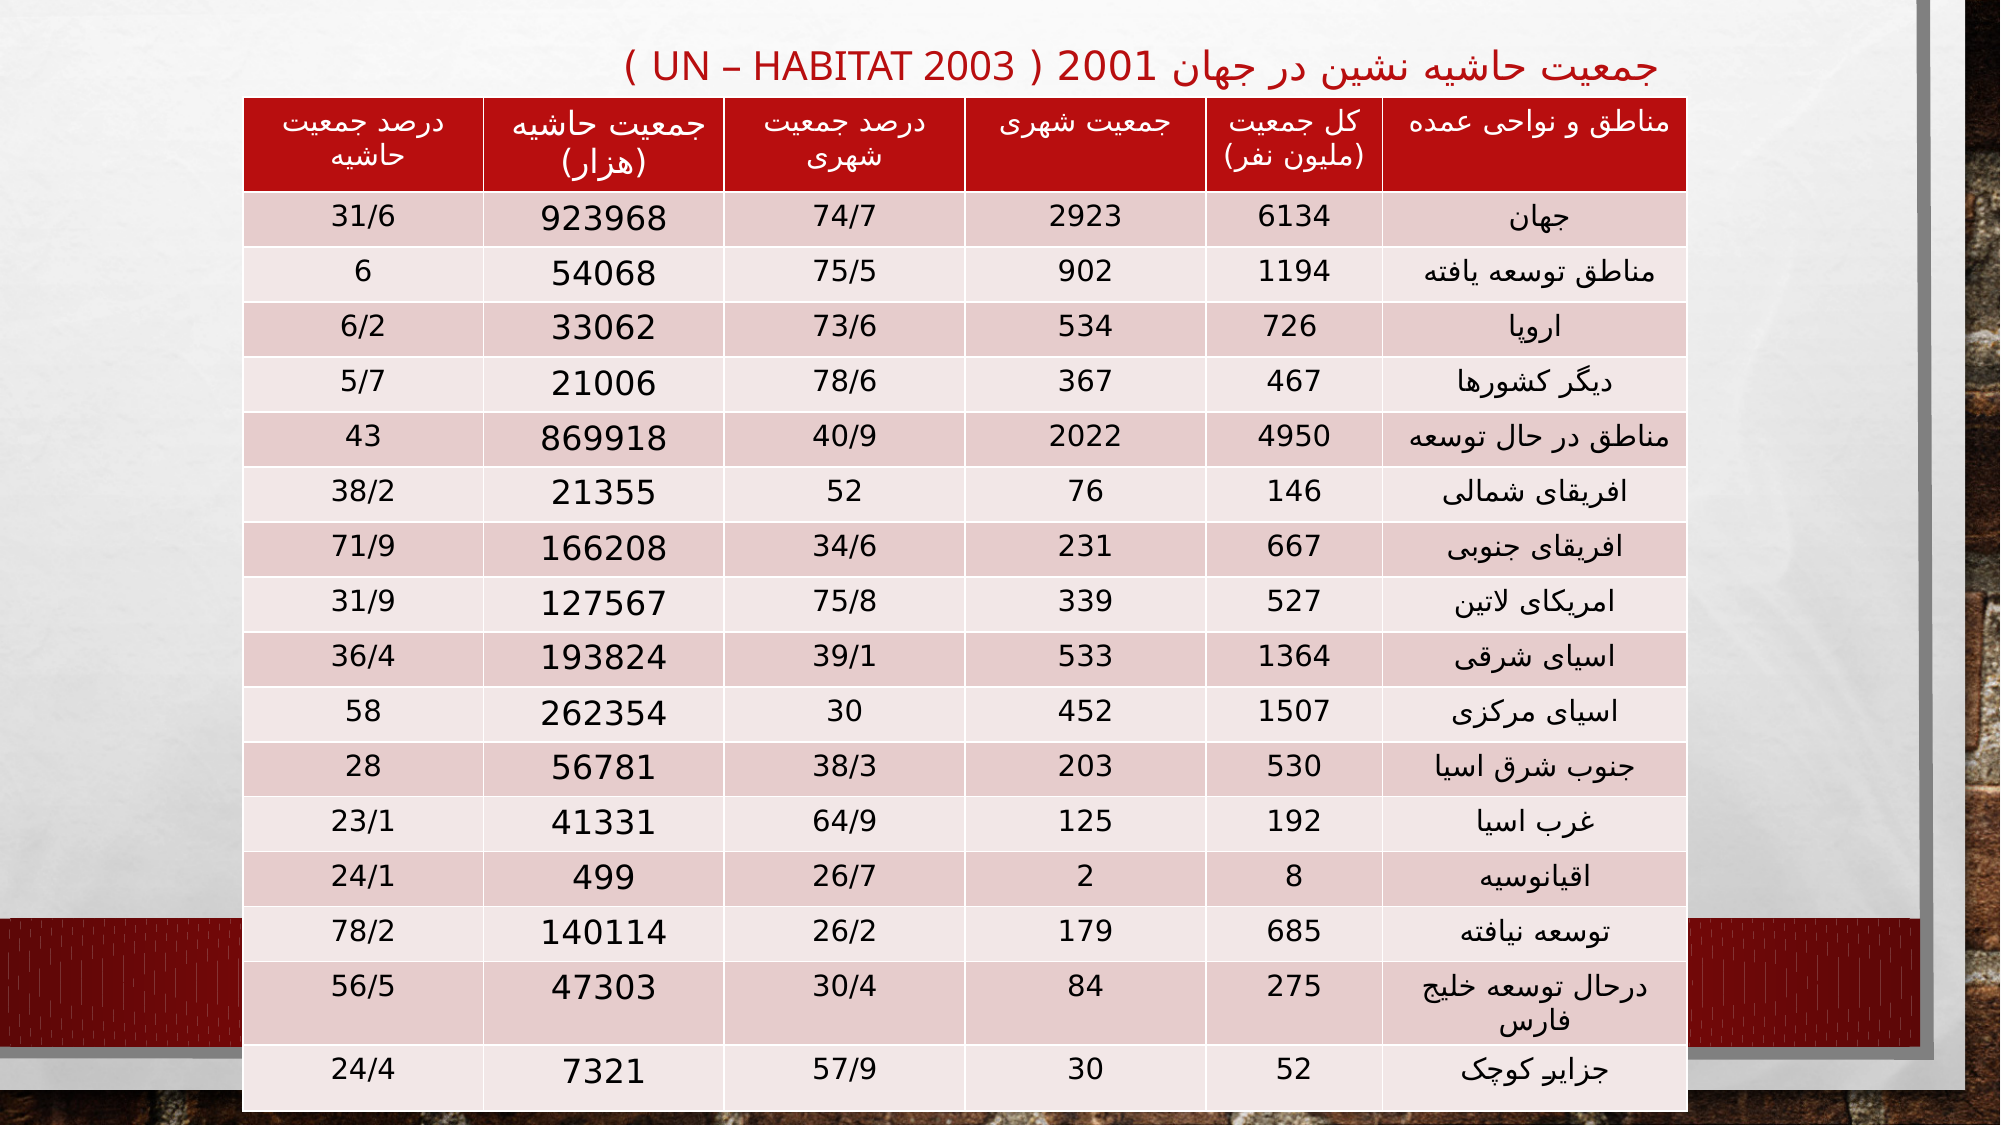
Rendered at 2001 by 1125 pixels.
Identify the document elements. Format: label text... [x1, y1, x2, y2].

table_cell 23/1 [244, 797, 483, 851]
table_cell 127567 [484, 578, 723, 631]
table_cell 125 [966, 797, 1205, 851]
table_cell جنوب شرق اسیا [1383, 743, 1686, 796]
table_cell 30 [966, 1046, 1205, 1110]
picture [0, 0, 2000, 1125]
table_cell 47303 [484, 962, 723, 1044]
table_cell 923968 [484, 193, 723, 246]
table_cell 30/4 [725, 962, 964, 1044]
table_header جمعیت حاشیه (هزار) [484, 98, 723, 191]
table_cell توسعه نیافته [1383, 907, 1686, 961]
table_cell 21355 [484, 468, 723, 521]
table_cell 8 [1207, 852, 1382, 906]
table_cell 869918 [484, 413, 723, 466]
table_cell 54068 [484, 248, 723, 301]
table_cell مناطق در حال توسعه [1383, 413, 1686, 466]
table_cell 84 [966, 962, 1205, 1044]
table_cell 73/6 [725, 303, 964, 356]
table_cell 26/7 [725, 852, 964, 906]
table_cell 452 [966, 688, 1205, 741]
table_cell 31/6 [244, 193, 483, 246]
table_cell 726 [1207, 303, 1382, 356]
table_cell 146 [1207, 468, 1382, 521]
table_cell 533 [966, 633, 1205, 686]
table_cell اقیانوسیه [1383, 852, 1686, 906]
table_cell 38/3 [725, 743, 964, 796]
table_cell 76 [966, 468, 1205, 521]
table_cell 71/9 [244, 523, 483, 576]
table_cell 7321 [484, 1046, 723, 1110]
table_cell 34/6 [725, 523, 964, 576]
table_cell 534 [966, 303, 1205, 356]
table_cell جزایر کوچک [1383, 1046, 1686, 1110]
table_cell 6/2 [244, 303, 483, 356]
table_cell 231 [966, 523, 1205, 576]
table_cell 38/2 [244, 468, 483, 521]
table_cell 685 [1207, 907, 1382, 961]
table_cell 30 [725, 688, 964, 741]
table_cell افریقای شمالی [1383, 468, 1686, 521]
table_cell 74/7 [725, 193, 964, 246]
table_cell 78/6 [725, 358, 964, 411]
table_cell 203 [966, 743, 1205, 796]
table_cell 41331 [484, 797, 723, 851]
table_cell 1194 [1207, 248, 1382, 301]
table_header مناطق و نواحی عمده [1383, 98, 1686, 191]
table_cell غرب اسیا [1383, 797, 1686, 851]
table_cell درحال توسعه خلیج فارس [1383, 962, 1686, 1044]
table_cell 6 [244, 248, 483, 301]
table_cell اسیای مرکزی [1383, 688, 1686, 741]
table_cell مناطق توسعه یافته [1383, 248, 1686, 301]
table_cell 166208 [484, 523, 723, 576]
table_cell 192 [1207, 797, 1382, 851]
table_header درصد جمعیت شهری [725, 98, 964, 191]
table_cell 57/9 [725, 1046, 964, 1110]
table_header کل جمعیت (ملیون نفر) [1207, 98, 1382, 191]
table_cell 56/5 [244, 962, 483, 1044]
table_cell 6134 [1207, 193, 1382, 246]
table_cell 140114 [484, 907, 723, 961]
table_cell 467 [1207, 358, 1382, 411]
table_cell 40/9 [725, 413, 964, 466]
table_cell 2022 [966, 413, 1205, 466]
table_cell 527 [1207, 578, 1382, 631]
table_cell 2923 [966, 193, 1205, 246]
table_cell 367 [966, 358, 1205, 411]
table_cell 275 [1207, 962, 1382, 1044]
table_cell جهان [1383, 193, 1686, 246]
table_cell 530 [1207, 743, 1382, 796]
table_cell 24/4 [244, 1046, 483, 1110]
table_header درصد جمعیت حاشیه [244, 98, 483, 191]
table_cell 31/9 [244, 578, 483, 631]
table_cell 39/1 [725, 633, 964, 686]
table_cell 4950 [1207, 413, 1382, 466]
table_cell 24/1 [244, 852, 483, 906]
table_cell 339 [966, 578, 1205, 631]
table_cell 28 [244, 743, 483, 796]
table_header جمعیت شهری [966, 98, 1205, 191]
table_cell 1507 [1207, 688, 1382, 741]
table_cell 36/4 [244, 633, 483, 686]
table_cell 56781 [484, 743, 723, 796]
table_cell 58 [244, 688, 483, 741]
table_cell 21006 [484, 358, 723, 411]
table_cell 499 [484, 852, 723, 906]
table_cell 179 [966, 907, 1205, 961]
table_cell امریکای لاتین [1383, 578, 1686, 631]
table_cell 43 [244, 413, 483, 466]
table_cell 75/8 [725, 578, 964, 631]
table_cell 902 [966, 248, 1205, 301]
table_cell اسیای شرقی [1383, 633, 1686, 686]
table_cell 2 [966, 852, 1205, 906]
table_cell 64/9 [725, 797, 964, 851]
table_cell 52 [1207, 1046, 1382, 1110]
table_cell 193824 [484, 633, 723, 686]
title جمعیت حاشیه نشین در جهان 2001 ( UN – HABITAT 2003 ) [337, 37, 1688, 96]
table_cell 1364 [1207, 633, 1382, 686]
table_cell دیگر کشورها [1383, 358, 1686, 411]
table_cell 5/7 [244, 358, 483, 411]
table_cell 52 [725, 468, 964, 521]
table_cell 667 [1207, 523, 1382, 576]
table_cell 26/2 [725, 907, 964, 961]
table_cell افریقای جنوبی [1383, 523, 1686, 576]
table_cell 78/2 [244, 907, 483, 961]
table_cell 262354 [484, 688, 723, 741]
table_cell 75/5 [725, 248, 964, 301]
table_cell اروپا [1383, 303, 1686, 356]
table_cell 33062 [484, 303, 723, 356]
